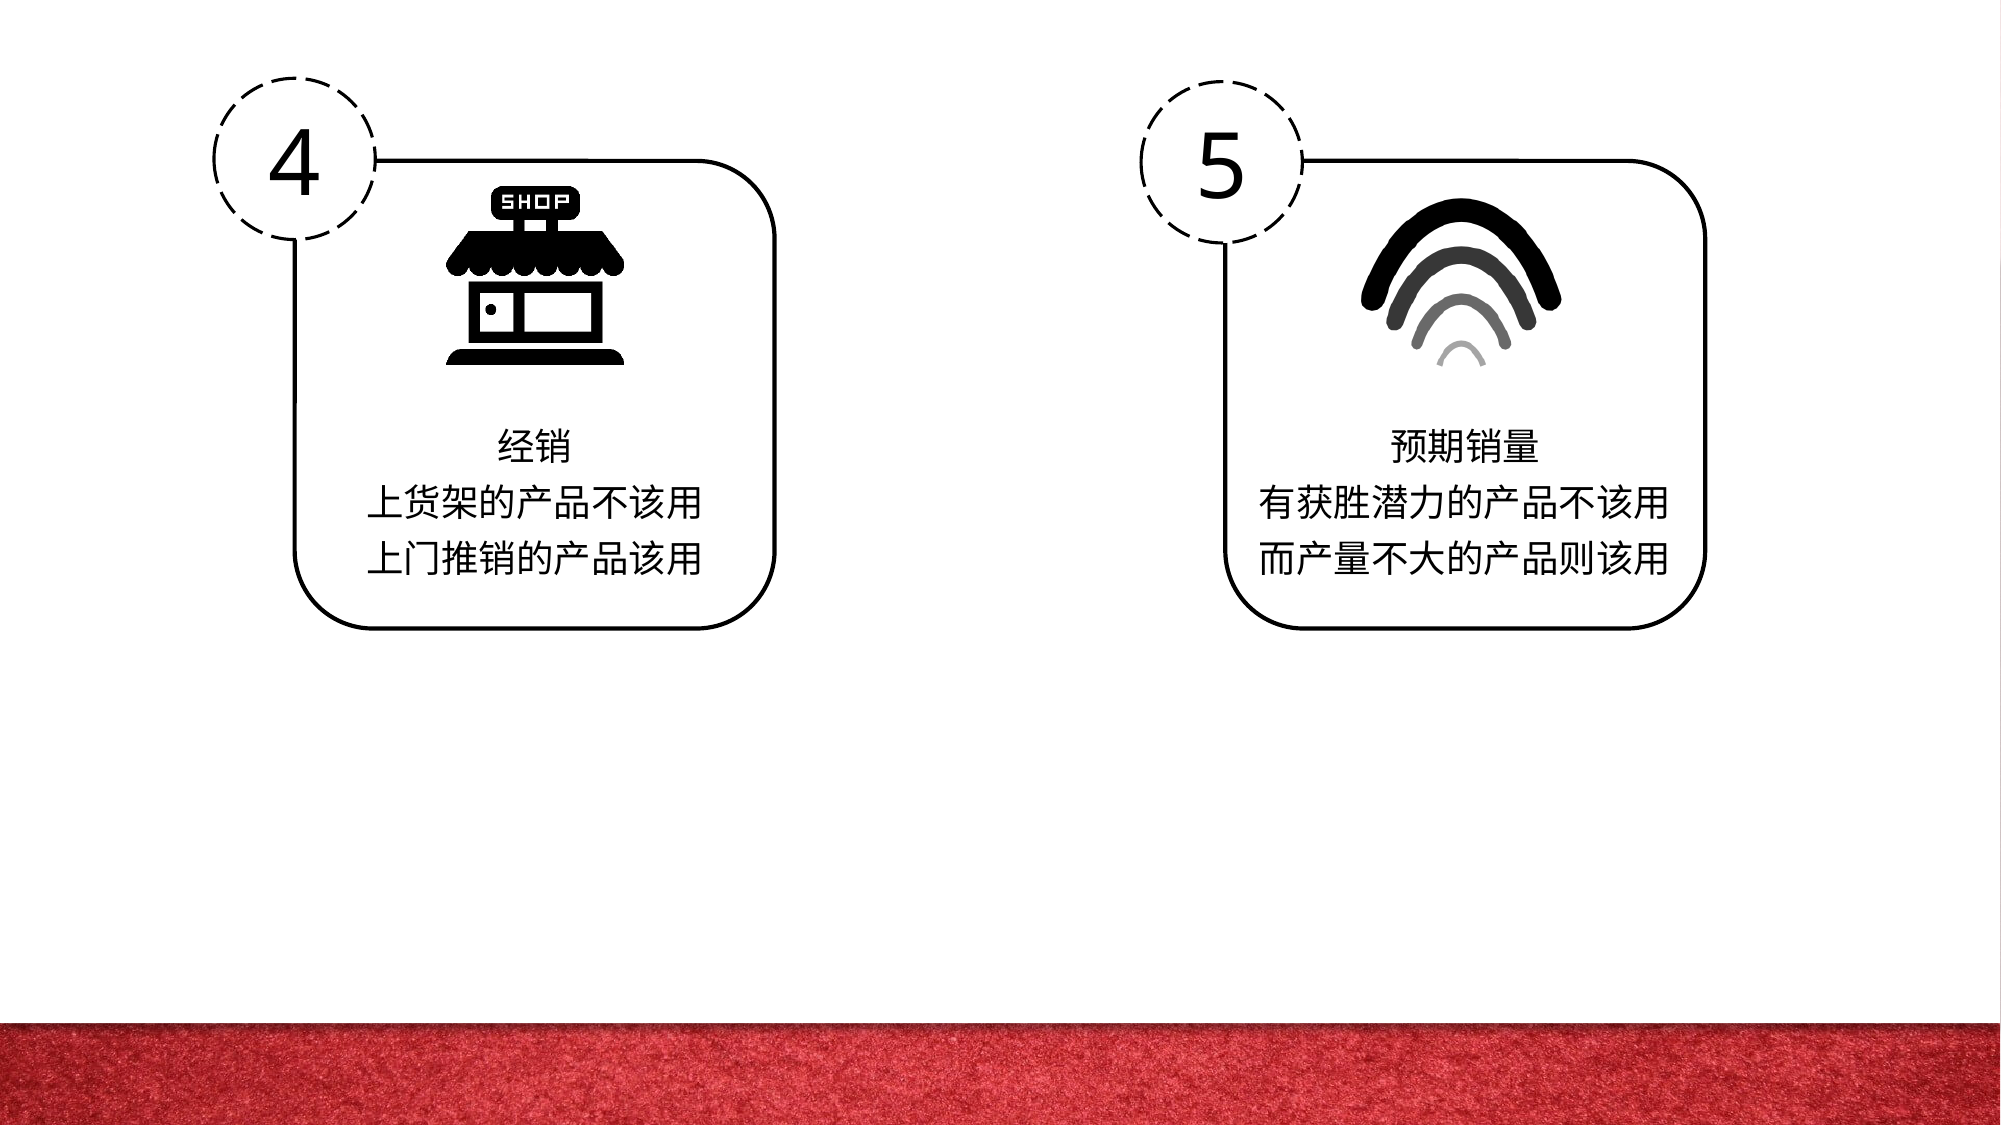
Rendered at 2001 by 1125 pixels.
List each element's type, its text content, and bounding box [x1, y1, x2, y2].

text_box 4 [211, 76, 378, 242]
picture [0, 1024, 2001, 1125]
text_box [1225, 160, 1706, 629]
text_box 5 [1138, 79, 1305, 245]
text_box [294, 160, 775, 629]
text_box [0, 0, 2000, 527]
